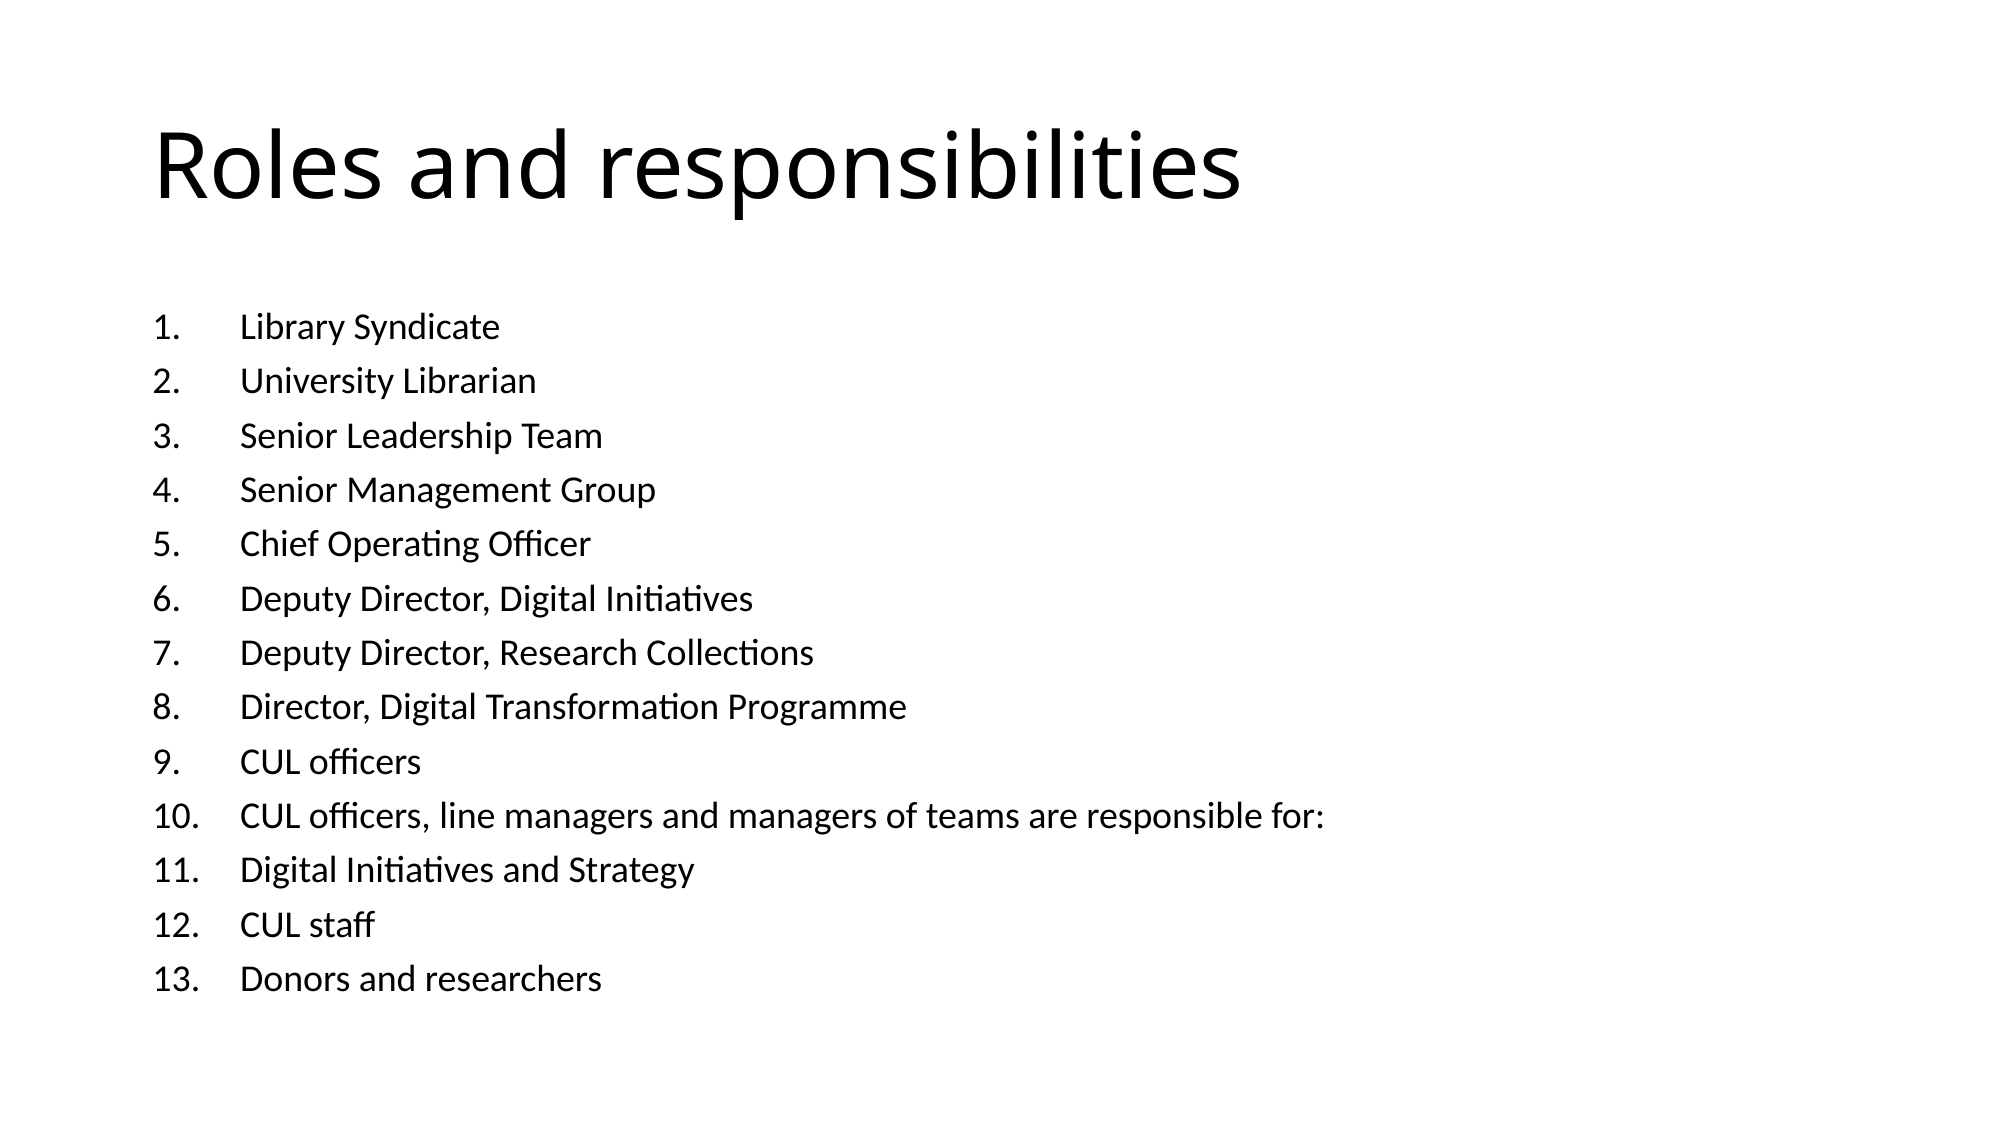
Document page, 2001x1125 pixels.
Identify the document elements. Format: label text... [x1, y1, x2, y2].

list Library Syndicate University Librarian Senior Leadership Team Senior Management Group Chief Operating Officer Deputy Director, Digital Initiatives Deputy Director, Research Collections Director, Digital Transformation Programme CUL officers CUL officers, line managers and managers of teams are responsible for: Digital Initiatives and Strategy CUL staff Donors and researchers [137, 299, 1863, 1014]
title Roles and responsibilities [137, 59, 1863, 278]
